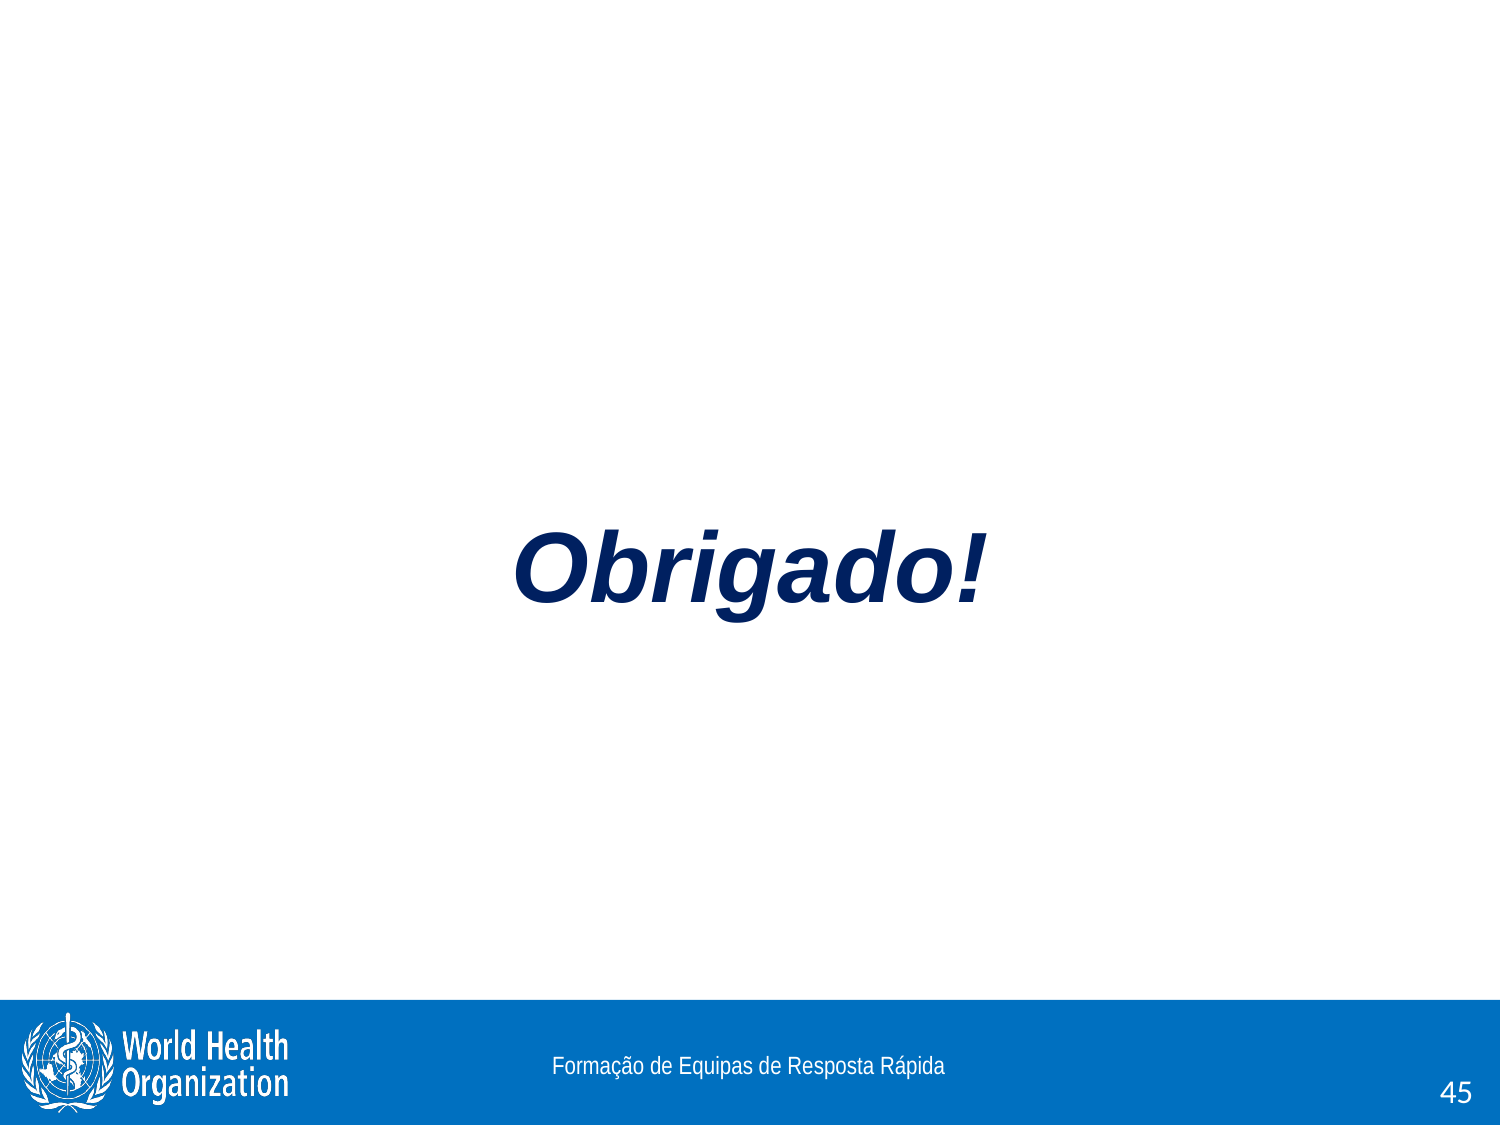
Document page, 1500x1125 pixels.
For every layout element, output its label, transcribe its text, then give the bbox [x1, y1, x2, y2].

title Obrigado! [0, 468, 1500, 657]
picture [21, 1012, 288, 1113]
